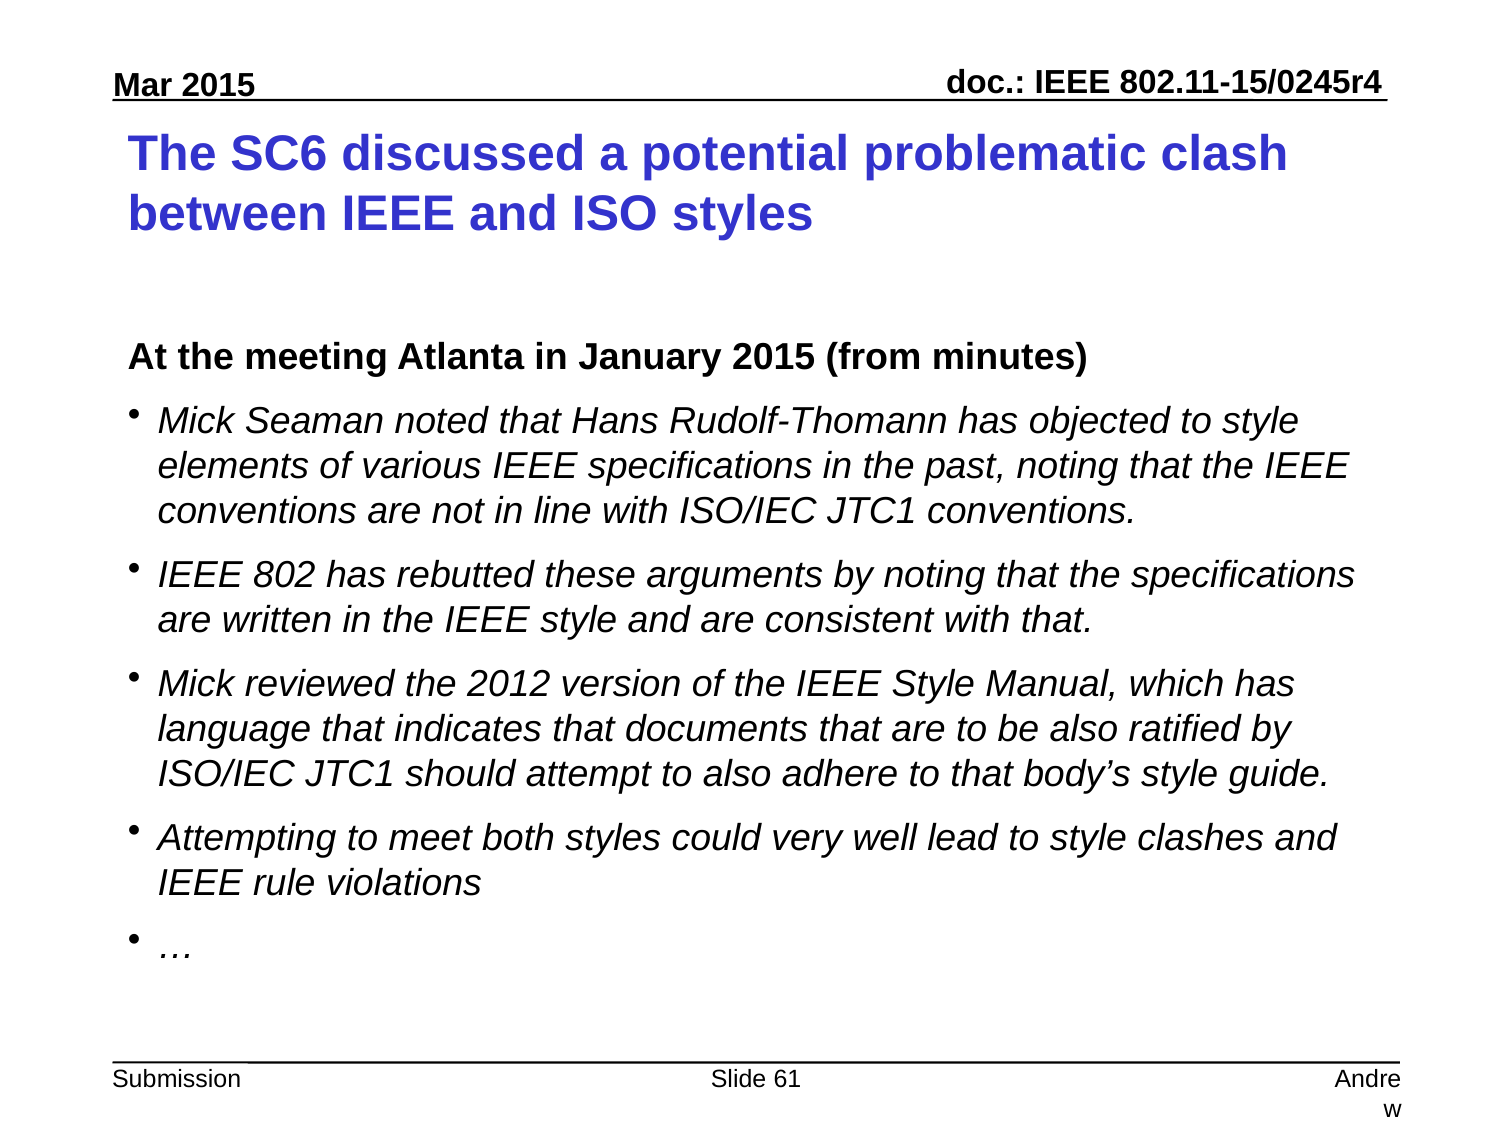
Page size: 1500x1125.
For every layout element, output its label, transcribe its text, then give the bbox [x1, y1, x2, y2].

title The SC6 discussed a potential problematic clash between IEEE and ISO styles [112, 112, 1388, 288]
slide_number Slide 61 [709, 1061, 803, 1093]
list At the meeting Atlanta in January 2015 (from minutes) Mick Seaman noted that Hans Rudolf-Thomann has objected to style elements of various IEEE specifications in the past, noting that the IEEE conventions are not in line with ISO/IEC JTC1 conventions. IEEE 802 has rebutted these arguments by noting that the specifications are written in the IEEE style and are consistent with that. Mick reviewed the 2012 version of the IEEE Style Manual, which has language that indicates that documents that are to be also ratified by ISO/IEC JTC1 should attempt to also adhere to that body’s style guide. Attempting to meet both styles could very well lead to style clashes and IEEE rule violations … [112, 324, 1388, 1000]
footer Andrew Myles, Cisco [1320, 1061, 1402, 1093]
